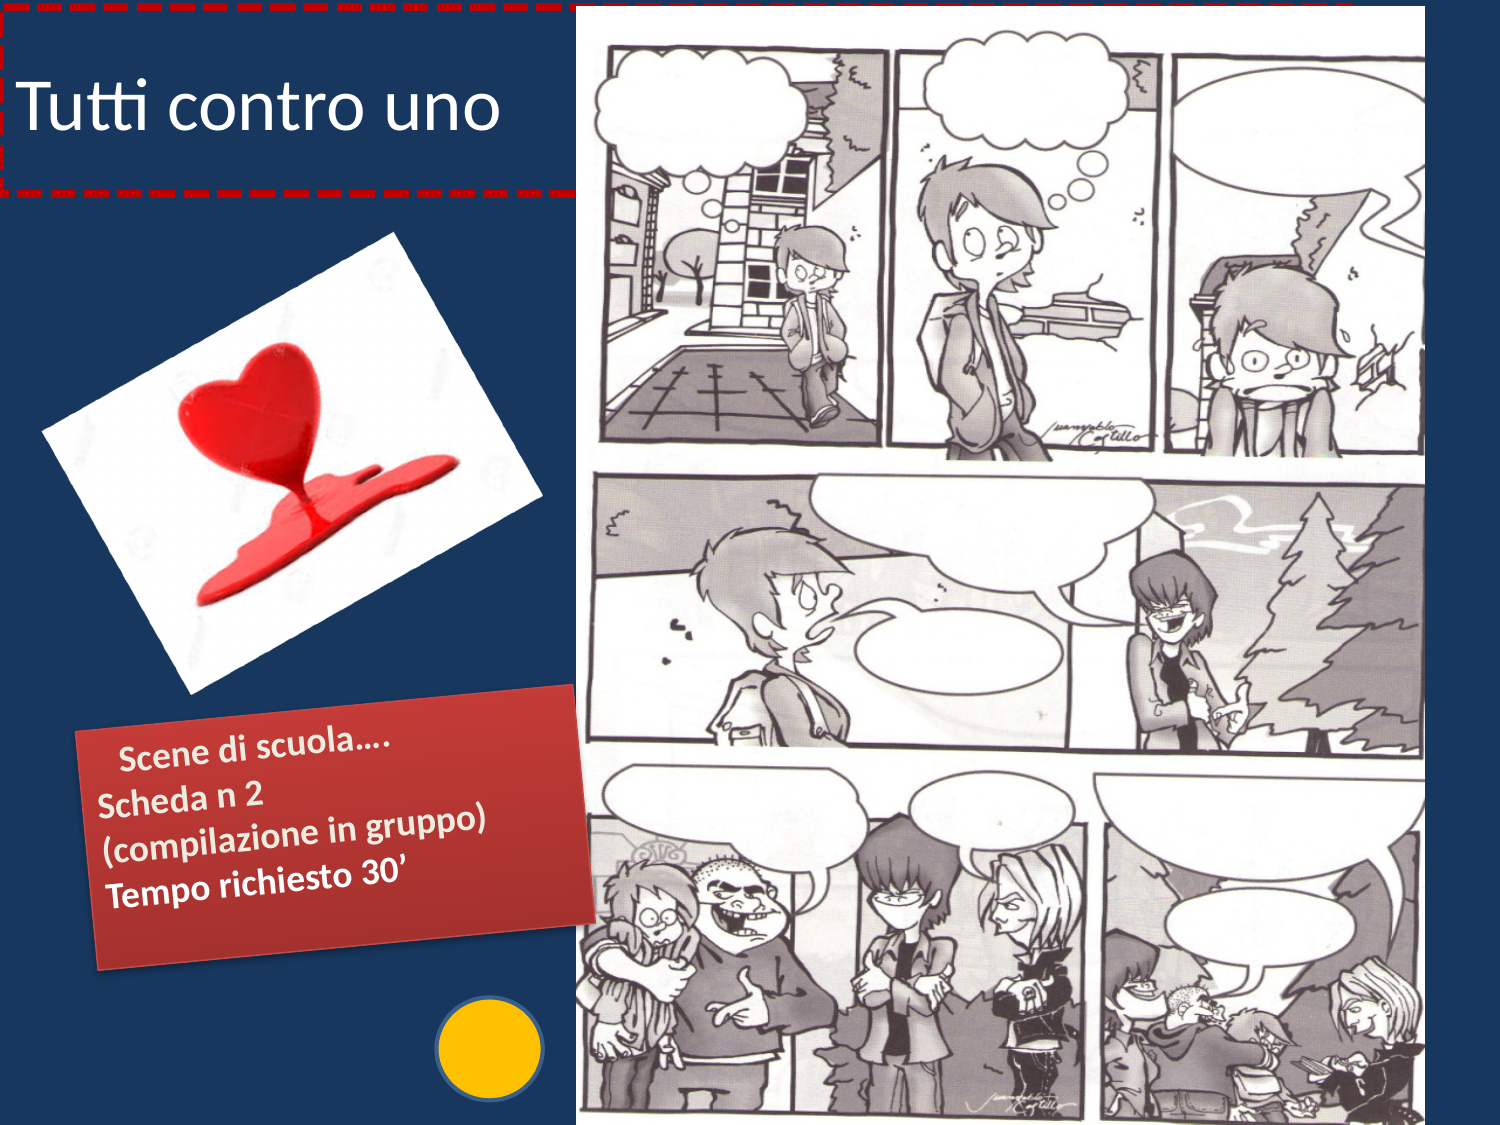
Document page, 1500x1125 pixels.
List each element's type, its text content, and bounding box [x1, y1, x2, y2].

text_box [434, 995, 545, 1103]
title Tutti contro uno [0, 6, 575, 195]
picture [42, 233, 542, 694]
text_box Scene di scuola…. Scheda n 2 (compilazione in gruppo) Tempo richiesto 30’ [74, 683, 571, 972]
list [576, 6, 1426, 1125]
